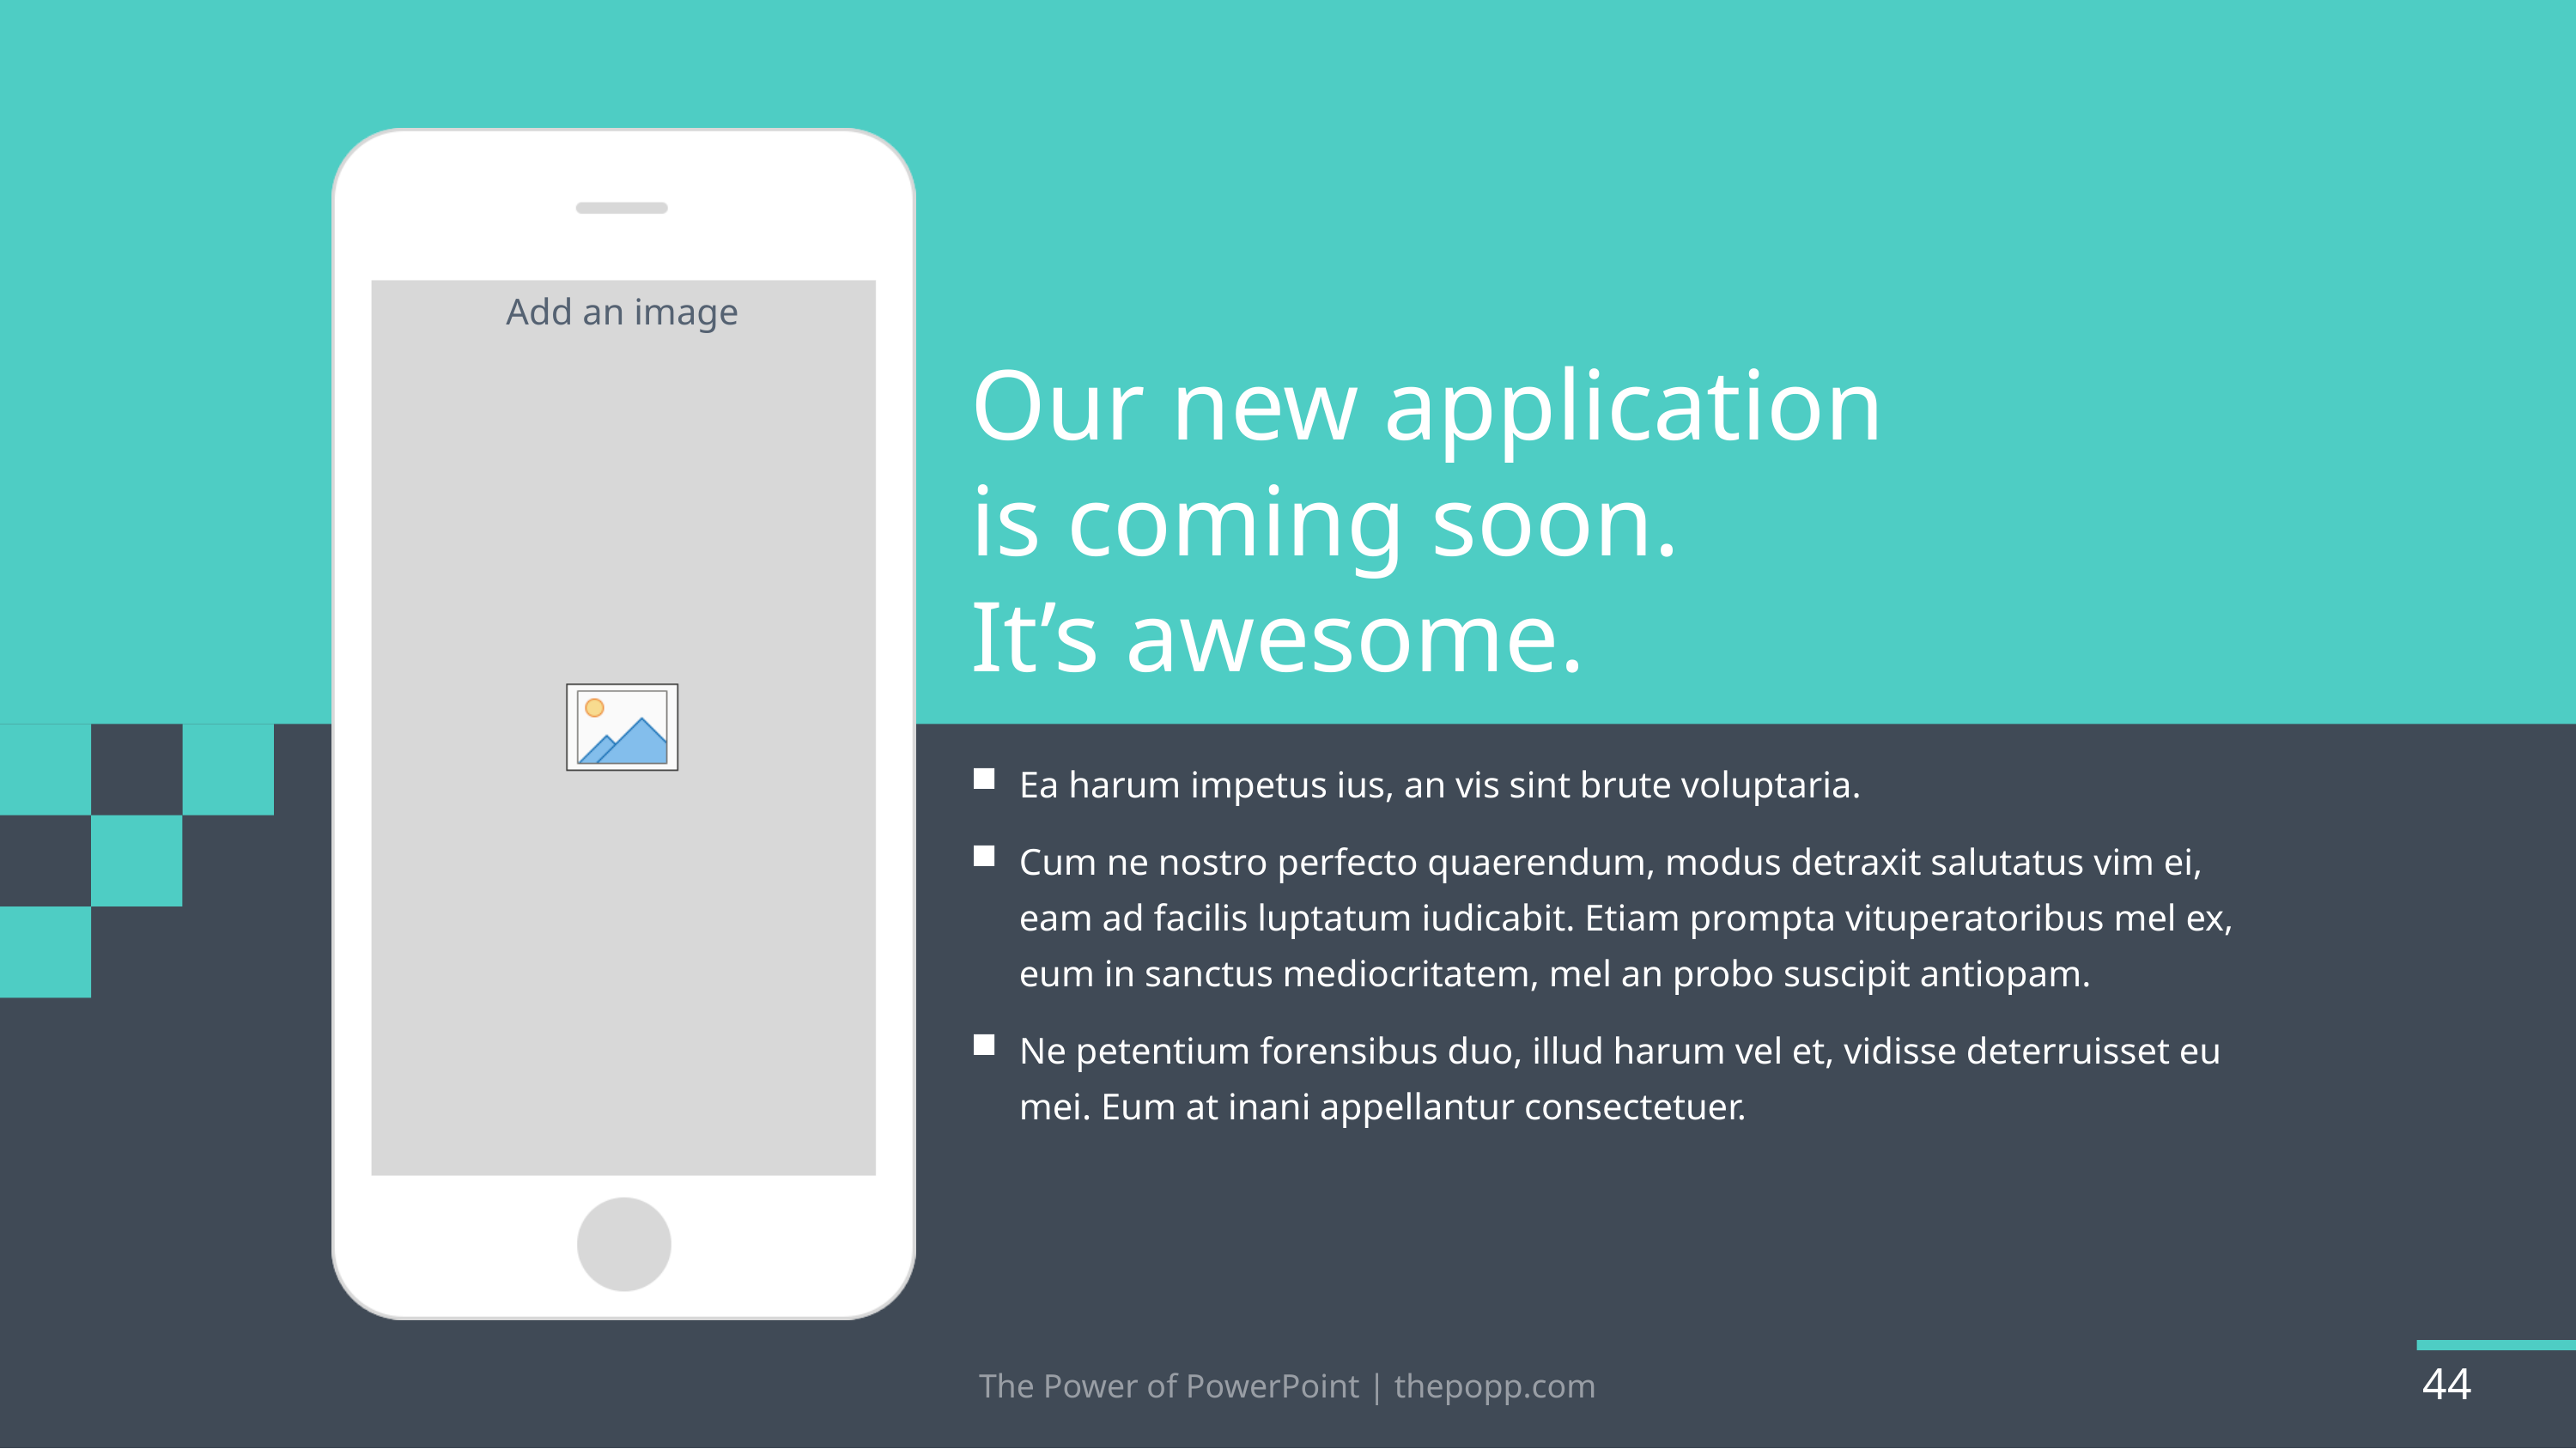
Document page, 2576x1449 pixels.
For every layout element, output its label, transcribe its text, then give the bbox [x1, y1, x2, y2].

list Our new application is coming soon. It’s awesome. [957, 155, 2286, 698]
footer The Power of PowerPoint | thepopp.com [853, 1349, 1723, 1427]
picture [331, 128, 916, 1320]
list Ea harum impetus ius, an vis sint brute voluptaria. Cum ne nostro perfecto quaerendum, modus detraxit salutatus vim ei, eam ad facilis luptatum iudicabit. Etiam prompta vituperatoribus mel ex, eum in sanctus mediocritatem, mel an probo suscipit antiopam. Ne petentium forensibus duo, illud harum vel et, vidisse deterruisset eu mei. Eum at inani appellantur consectetuer. [957, 743, 2286, 1173]
slide_number 44 [2409, 1351, 2576, 1421]
